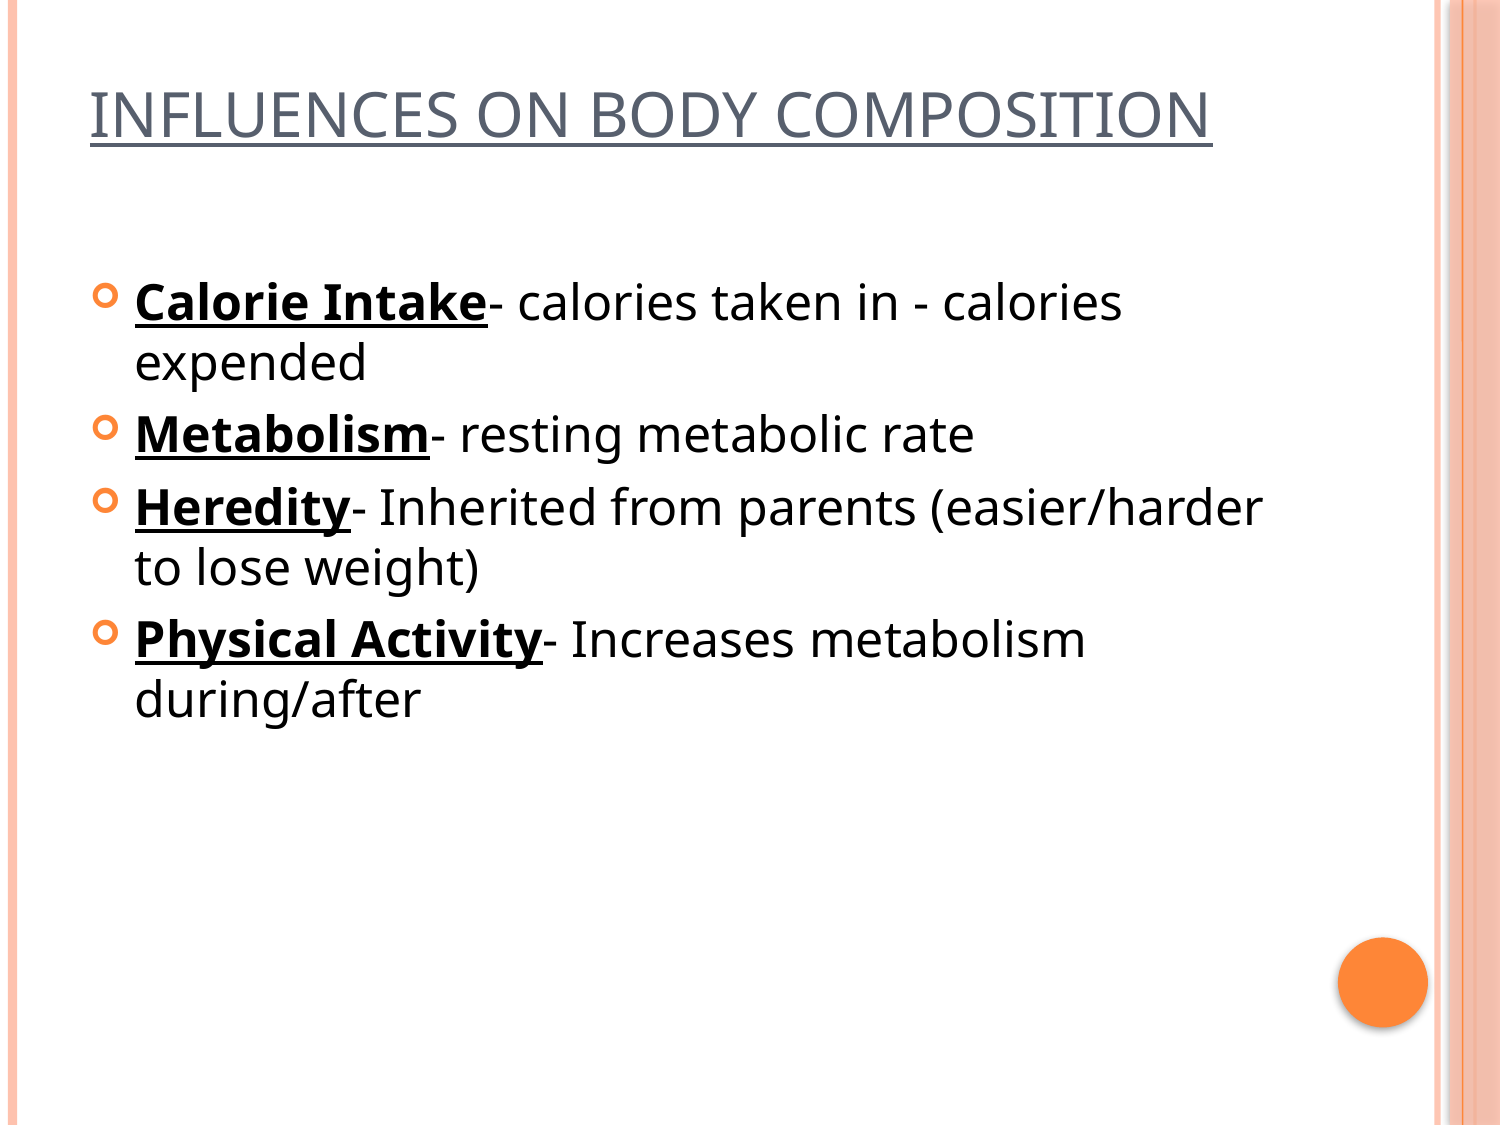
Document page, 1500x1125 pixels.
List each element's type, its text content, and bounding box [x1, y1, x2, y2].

title Influences on Body Composition [75, 45, 1300, 233]
list Calorie Intake- calories taken in - calories expended Metabolism- resting metabolic rate Heredity- Inherited from parents (easier/harder to lose weight) Physical Activity- Increases metabolism during/after [75, 262, 1300, 1062]
